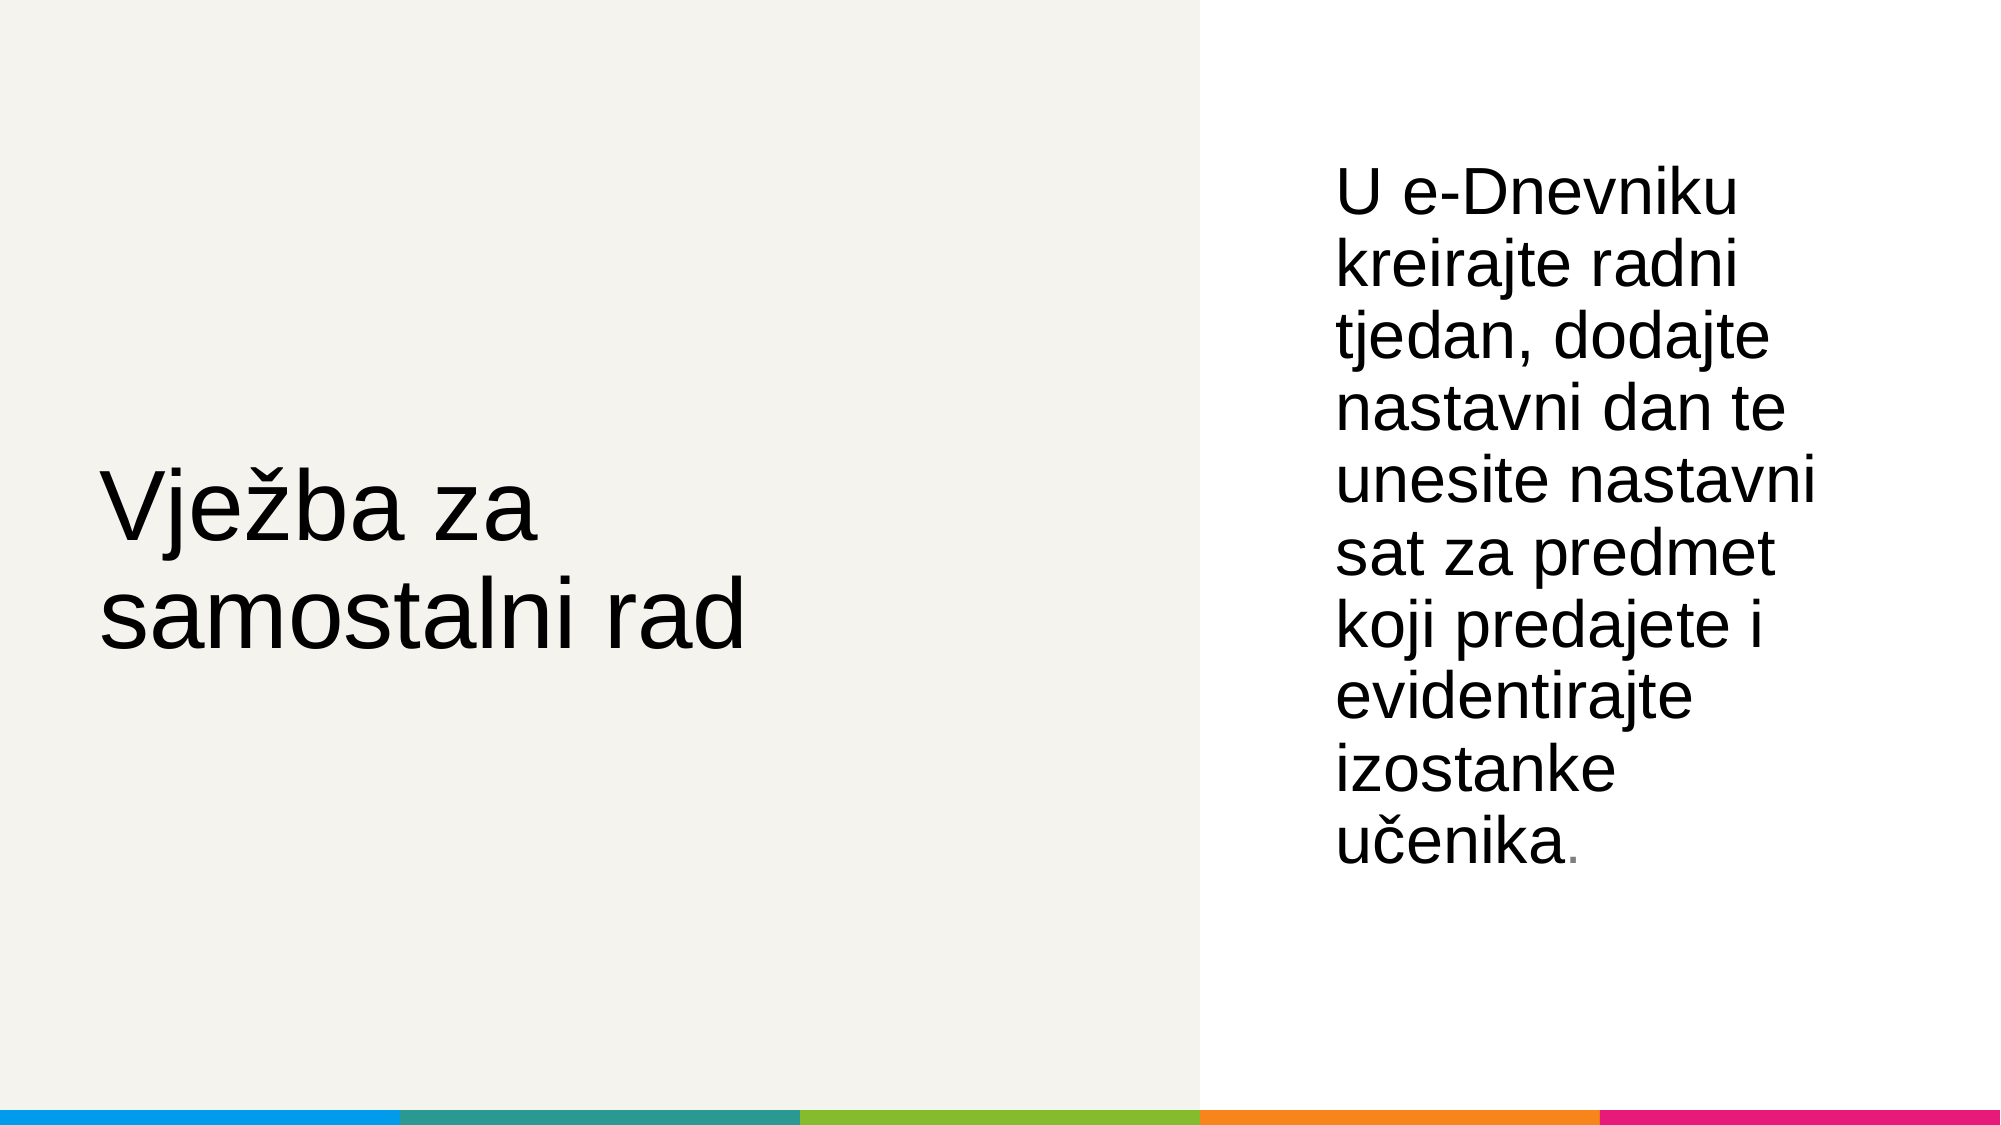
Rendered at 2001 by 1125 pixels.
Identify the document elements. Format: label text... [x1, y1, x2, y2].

list U e-Dnevniku kreirajte radni tjedan, dodajte nastavni dan te unesite nastavni sat za predmet koji predajete i evidentirajte izostanke učenika. [1245, 72, 1891, 963]
title Vježba za samostalni rad [84, 415, 808, 678]
